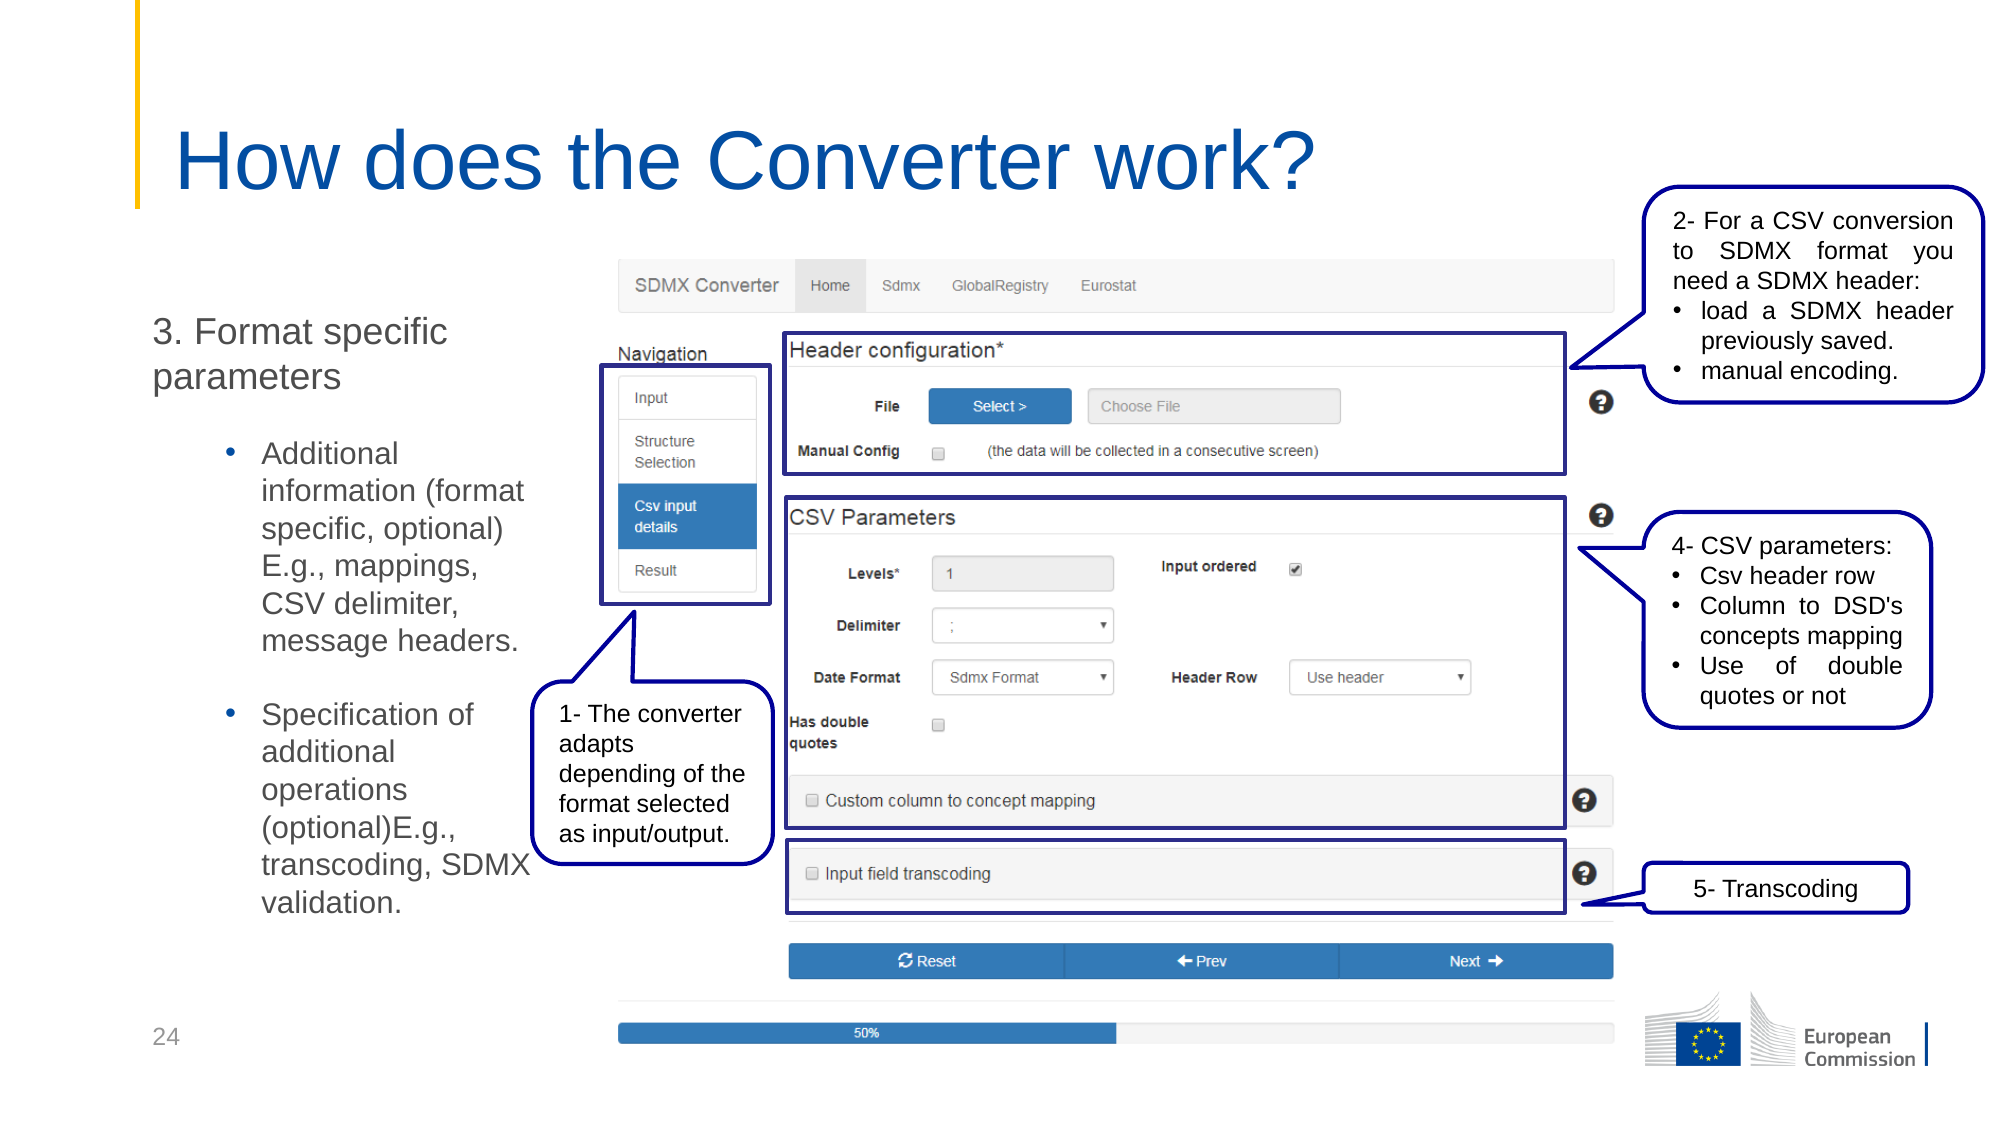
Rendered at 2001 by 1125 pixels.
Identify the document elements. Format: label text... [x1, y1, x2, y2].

list 3. Format specific parameters Additional information (format specific, optional) E.g., mappings, CSV delimiter, message headers. Specification of additional operations (optional)E.g., transcoding, SDMX validation. [137, 299, 546, 937]
text_box [601, 365, 616, 604]
slide_number 24 [137, 1005, 588, 1066]
text_box 5- Transcoding [1622, 862, 1909, 913]
text_box 4- CSV parameters: Csv header row Column to DSD's concepts mapping Use of double quotes or not [1622, 511, 1932, 728]
text_box 2- For a CSV conversion to SDMX format you need a SDMX header: load a SDMX header previously saved. manual encoding. [1622, 186, 1984, 403]
picture [1645, 991, 1928, 1066]
title How does the Converter work? [159, 79, 1885, 208]
picture [616, 258, 1622, 1047]
text_box 1- The converter adapts depending of the format selected as input/output. [532, 632, 616, 865]
